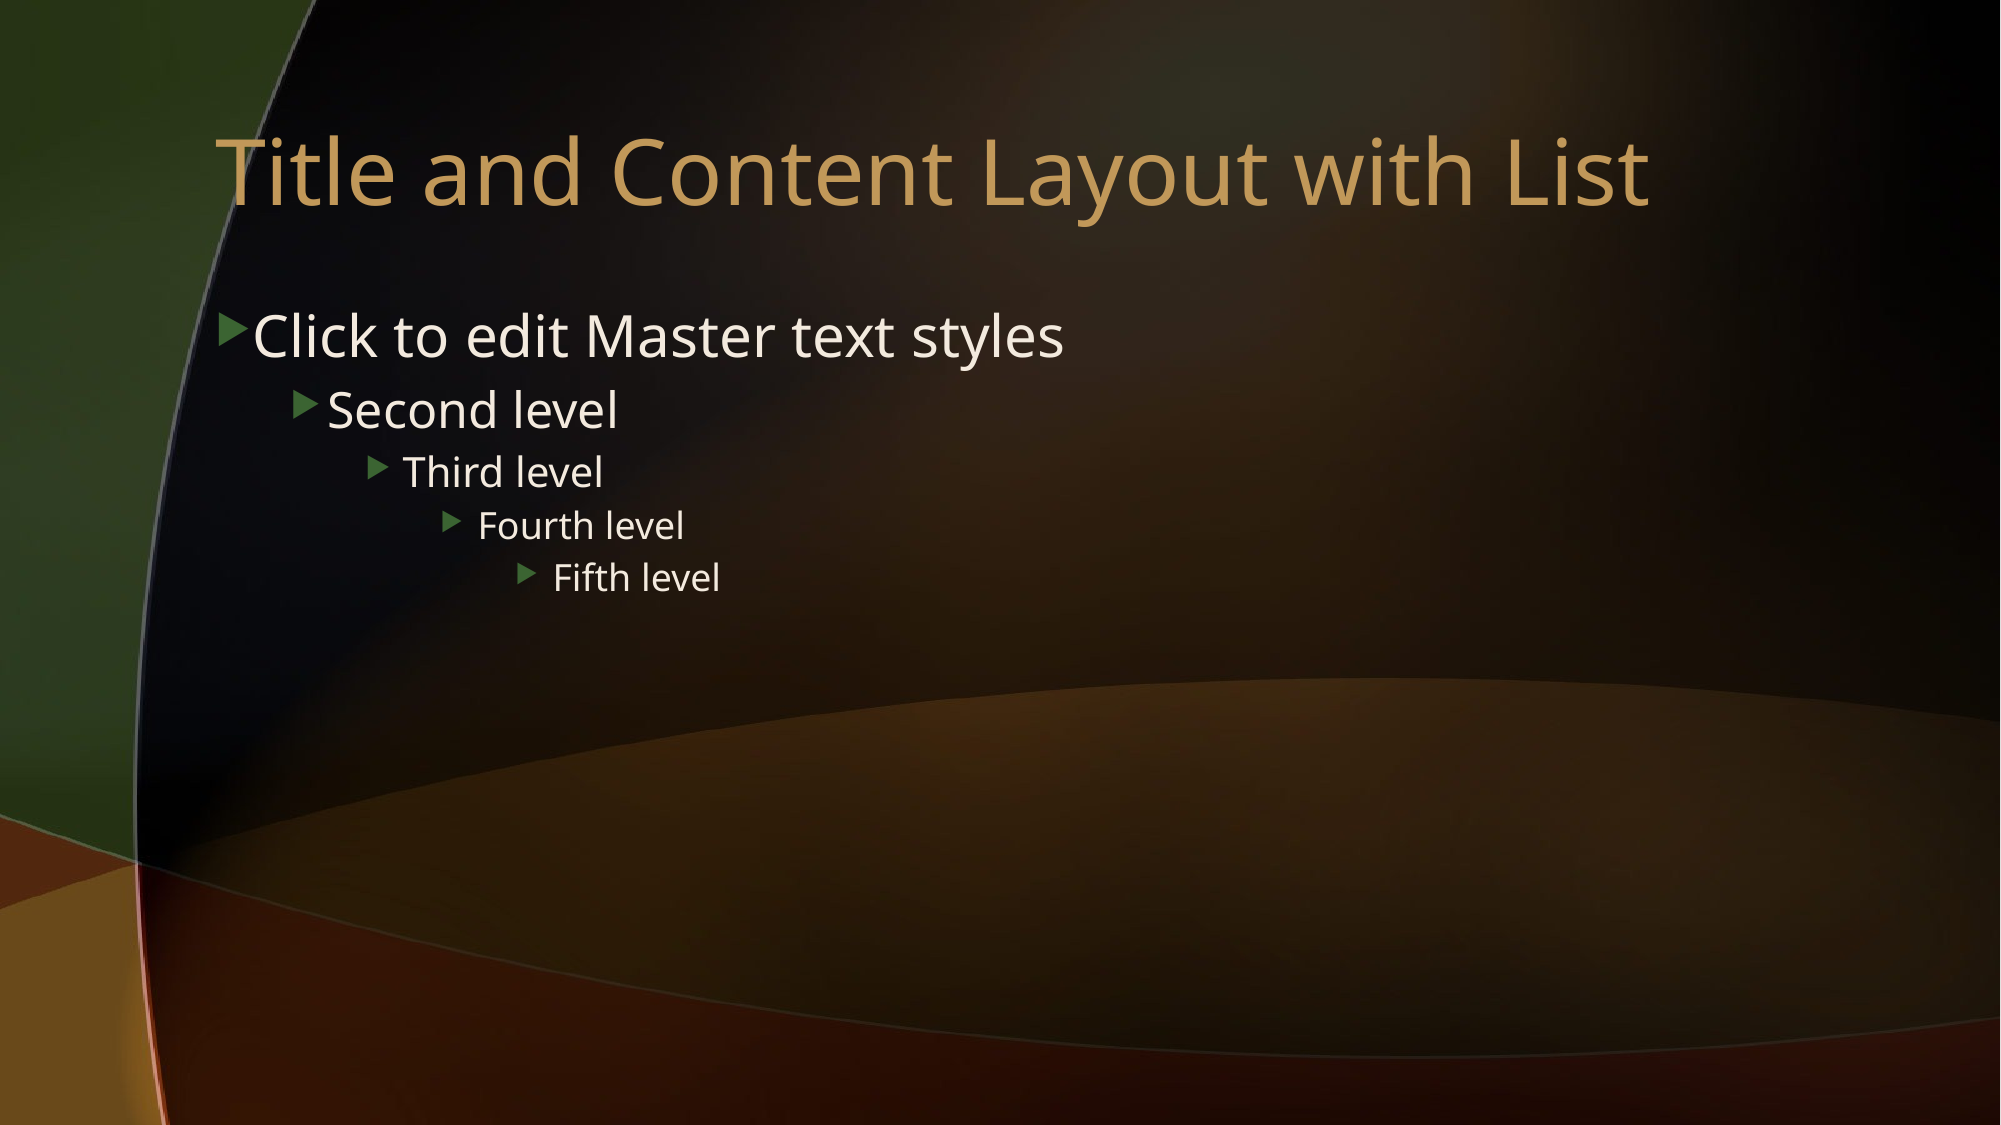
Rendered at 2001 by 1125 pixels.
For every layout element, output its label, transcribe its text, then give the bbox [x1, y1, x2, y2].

title Title and Content Layout with List [200, 59, 1863, 278]
list Click to edit Master text styles Second level Third level Fourth level Fifth level [200, 299, 1863, 1014]
picture [0, 0, 2001, 1125]
